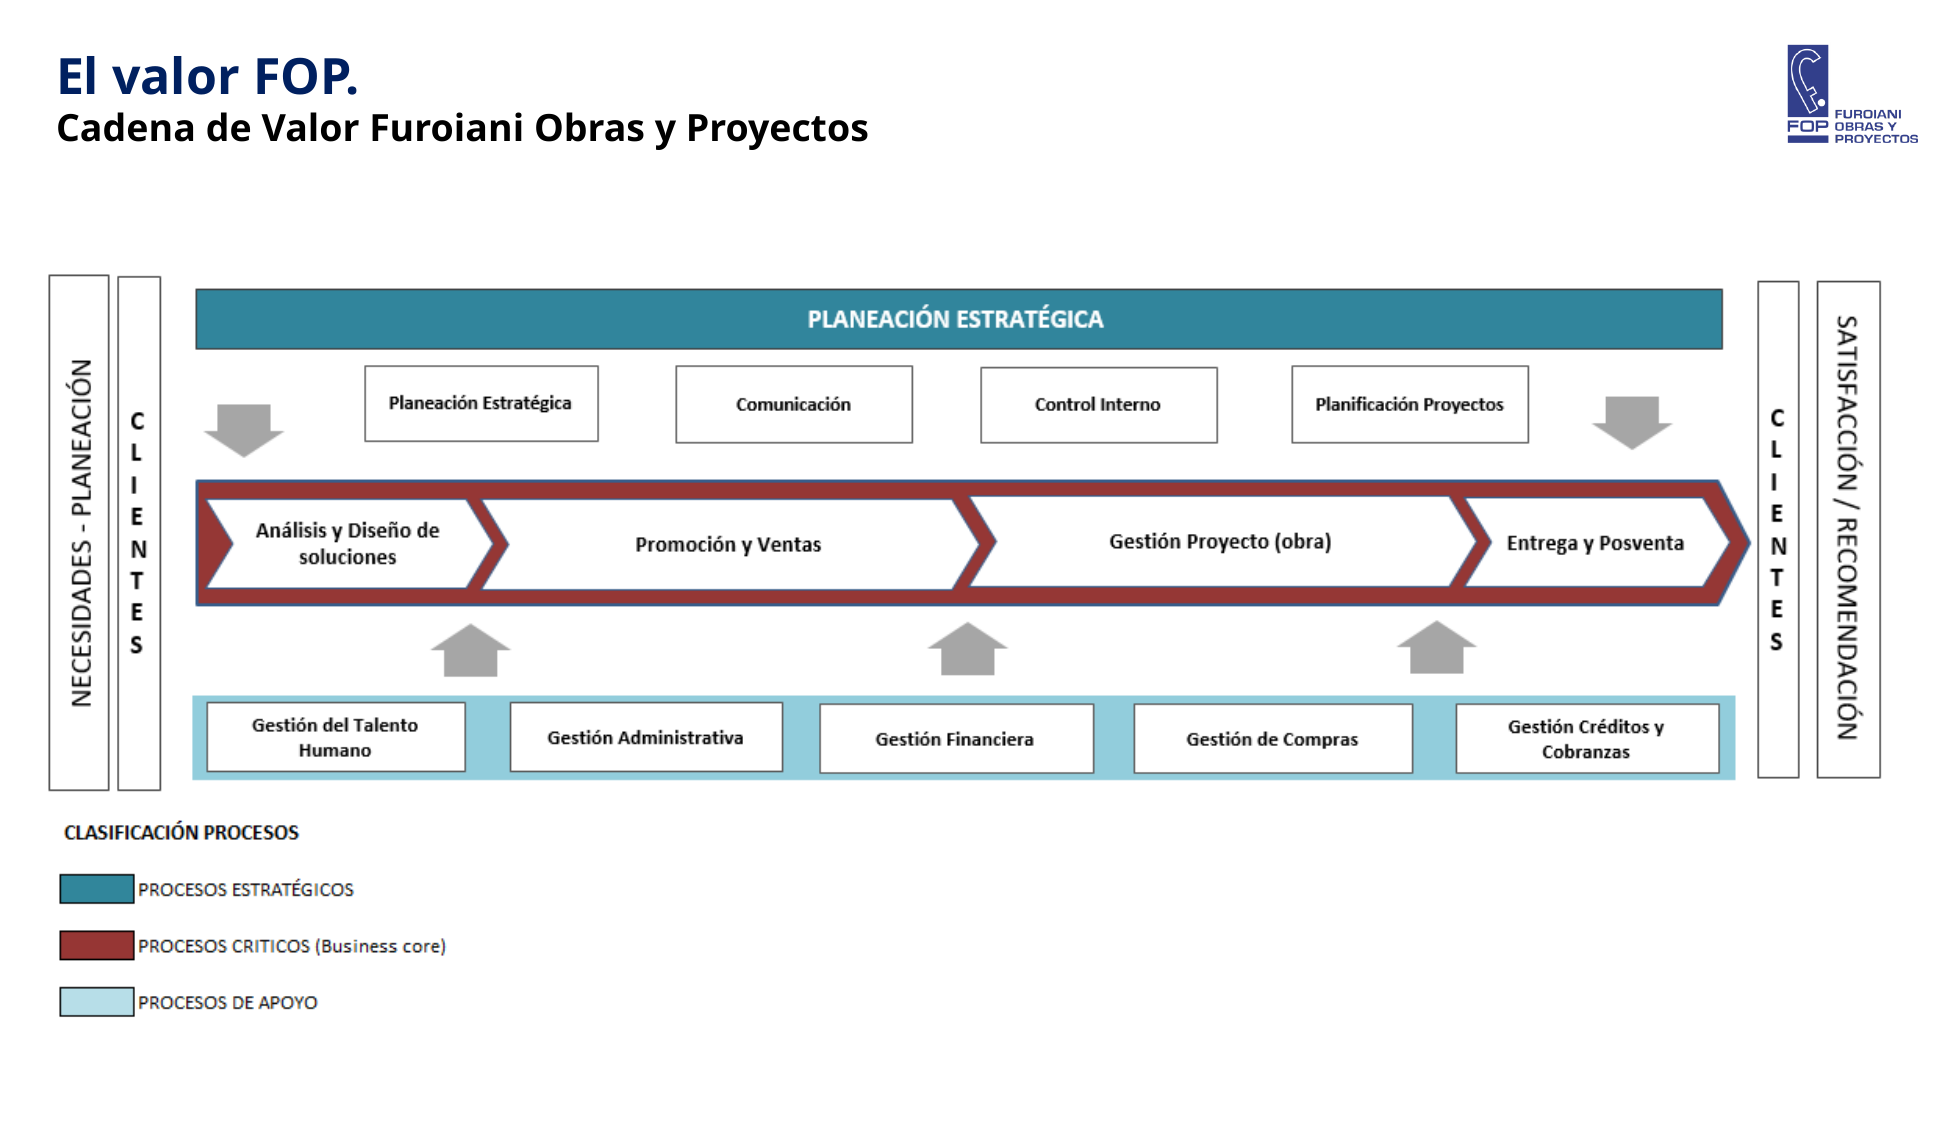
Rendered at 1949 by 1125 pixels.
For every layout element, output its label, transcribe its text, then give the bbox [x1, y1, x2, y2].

picture [40, 266, 1889, 796]
picture [1784, 42, 1918, 145]
text_box El valor FOP. Cadena de Valor Furoiani Obras y Proyectos [41, 36, 1075, 157]
picture [41, 810, 481, 1040]
